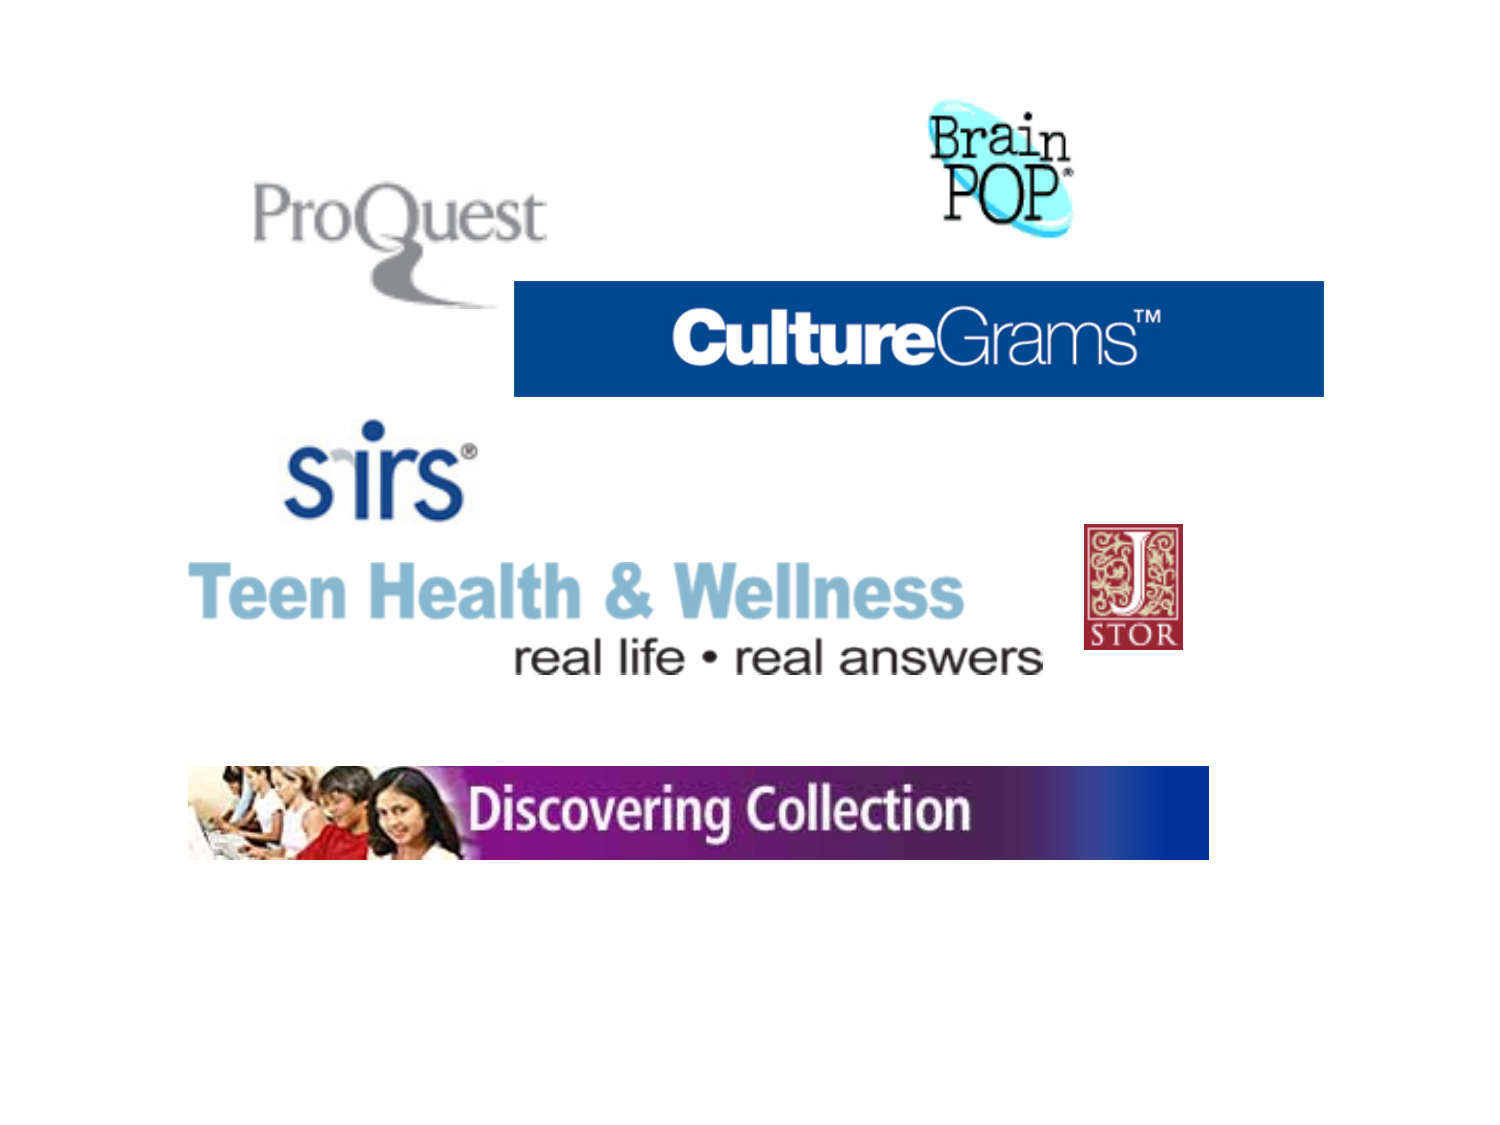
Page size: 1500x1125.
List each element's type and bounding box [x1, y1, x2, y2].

picture [187, 562, 1043, 676]
picture [917, 87, 1085, 255]
picture [1083, 524, 1183, 650]
picture [277, 418, 485, 525]
picture [254, 170, 1324, 398]
picture [187, 765, 1210, 861]
